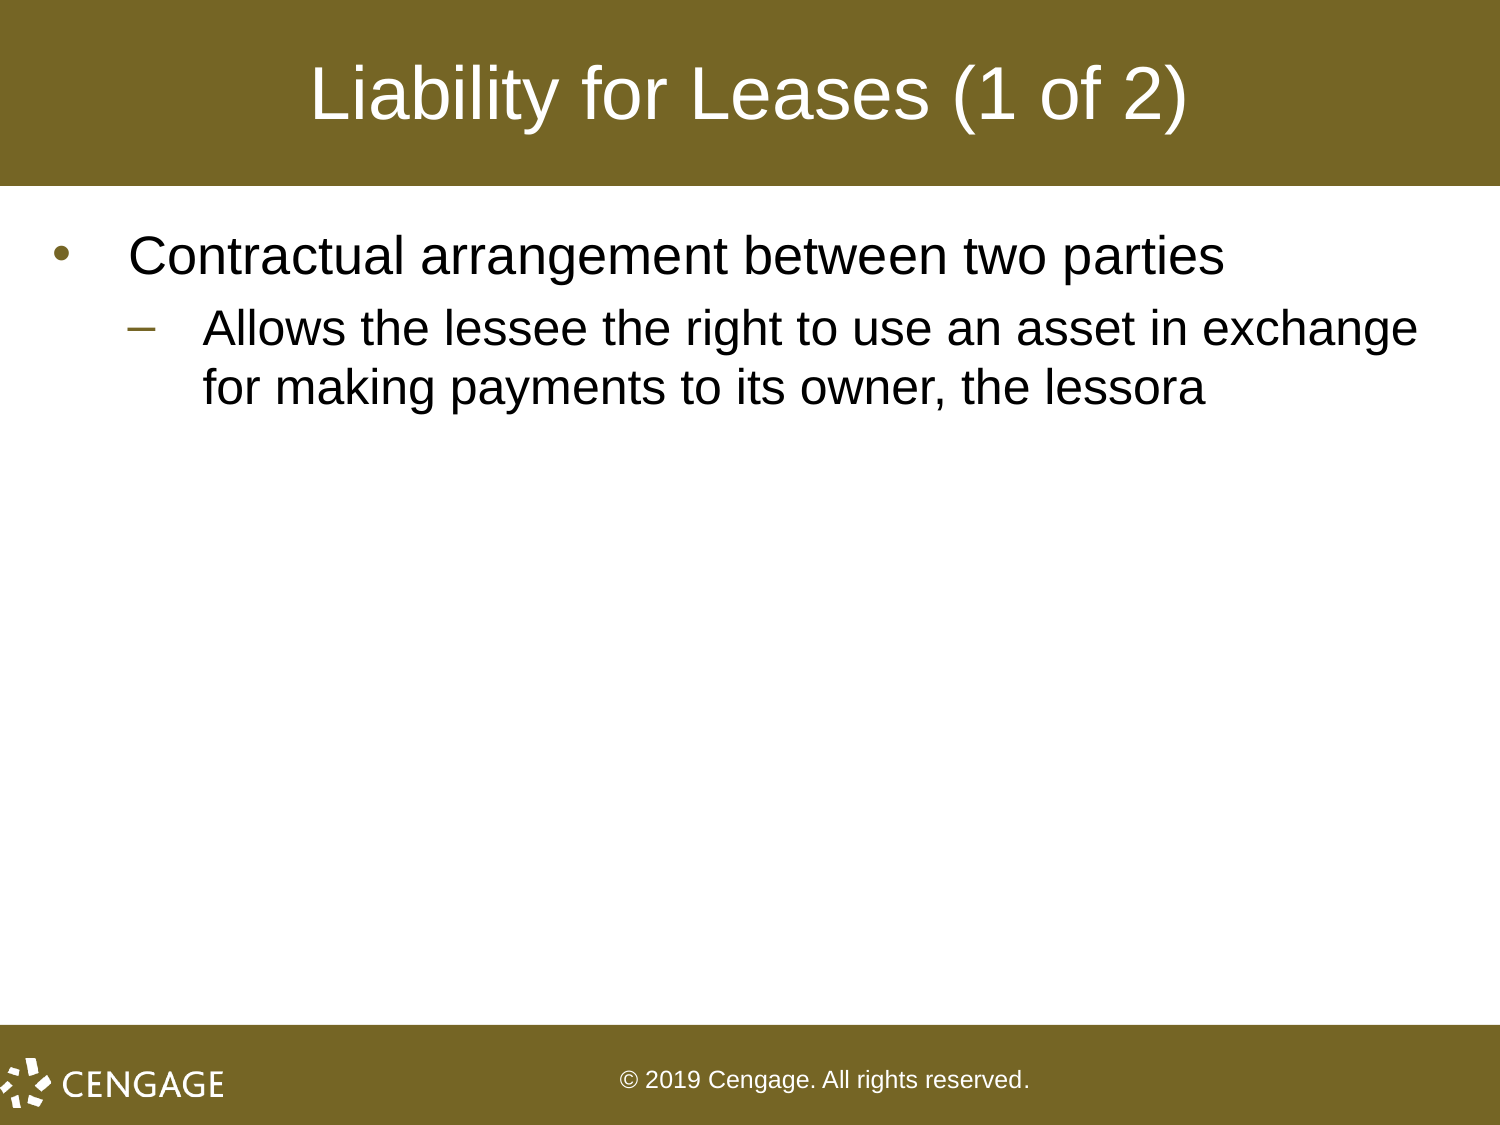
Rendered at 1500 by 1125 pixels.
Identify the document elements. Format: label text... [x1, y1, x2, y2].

list Contractual arrangement between two parties Allows the lessee the right to use an asset in exchange for making payments to its owner, the lessora [37, 212, 1475, 1005]
title Liability for Leases (1 of 2) [7, 4, 1493, 175]
picture [0, 1058, 223, 1108]
